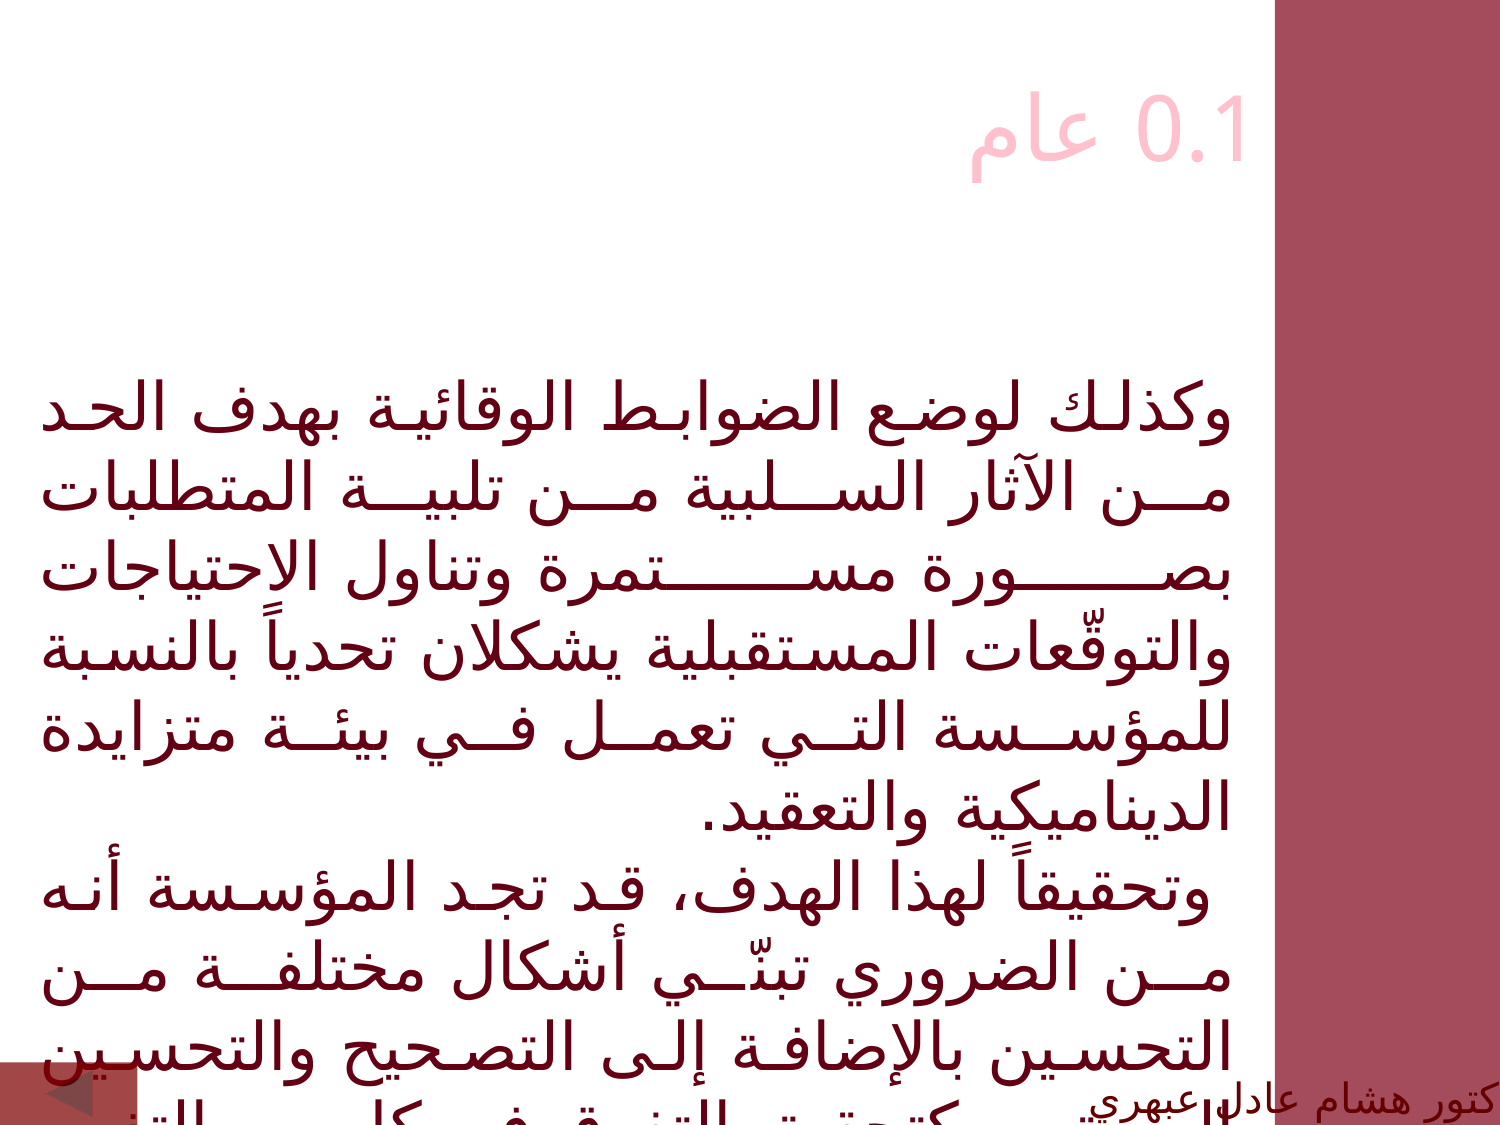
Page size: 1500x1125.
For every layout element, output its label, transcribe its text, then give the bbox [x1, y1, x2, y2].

text_box [0, 1060, 140, 1125]
text_box 0.1 عام [0, 62, 1275, 188]
text_box الدكتور هشام عادل عبهري [1073, 1064, 1500, 1125]
text_box [1273, 0, 1500, 1064]
text_box وكذلك لوضع الضوابط الوقائية بهدف الحد من الآثار السلبية من تلبية المتطلبات بصورة مستمرة وتناول الاحتياجات والتوقّعات المستقبلية يشكلان تحدياً بالنسبة للمؤسسة التي تعمل في بيئة متزايدة الديناميكية والتعقيد. وتحقيقاً لهذا الهدف، قد تجد المؤسسة أنه من الضروري تبنّي أشكال مختلفة من التحسين بالإضافة إلى التصحيح والتحسين المستمر، كتحقيق التفوق في كل من التغيير والابتكار وإعادة التنظيم. [24, 356, 1250, 1125]
